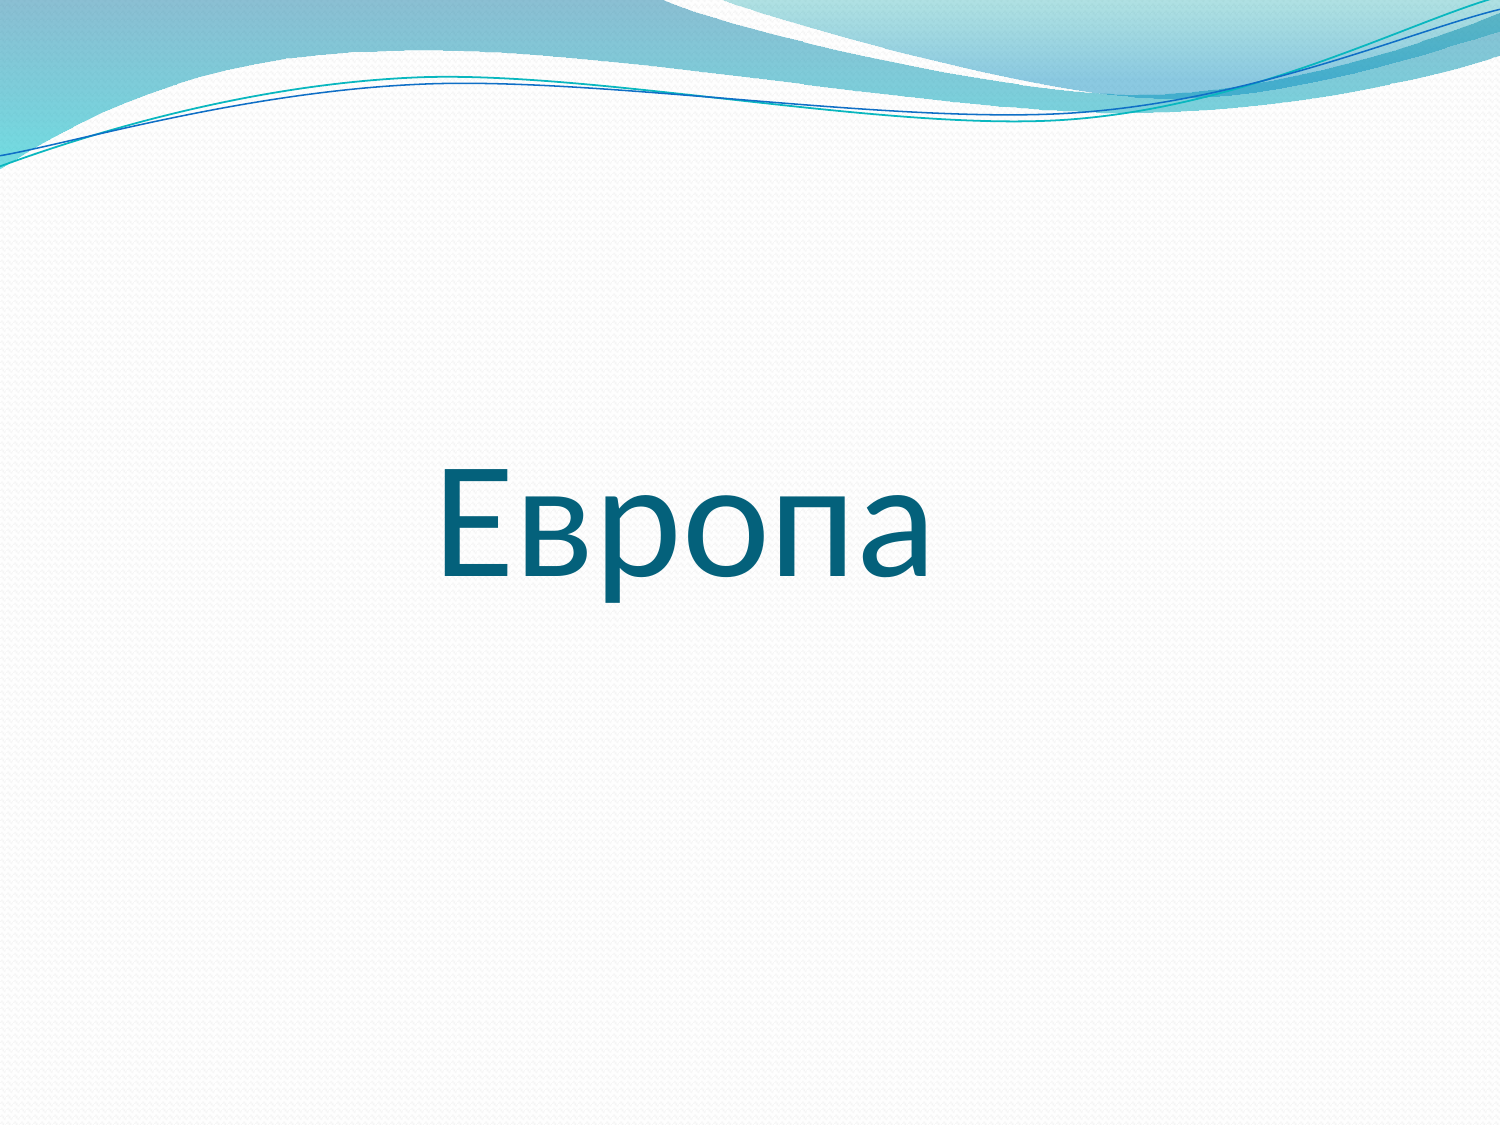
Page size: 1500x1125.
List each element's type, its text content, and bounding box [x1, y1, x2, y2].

title Европа [433, 35, 1500, 610]
